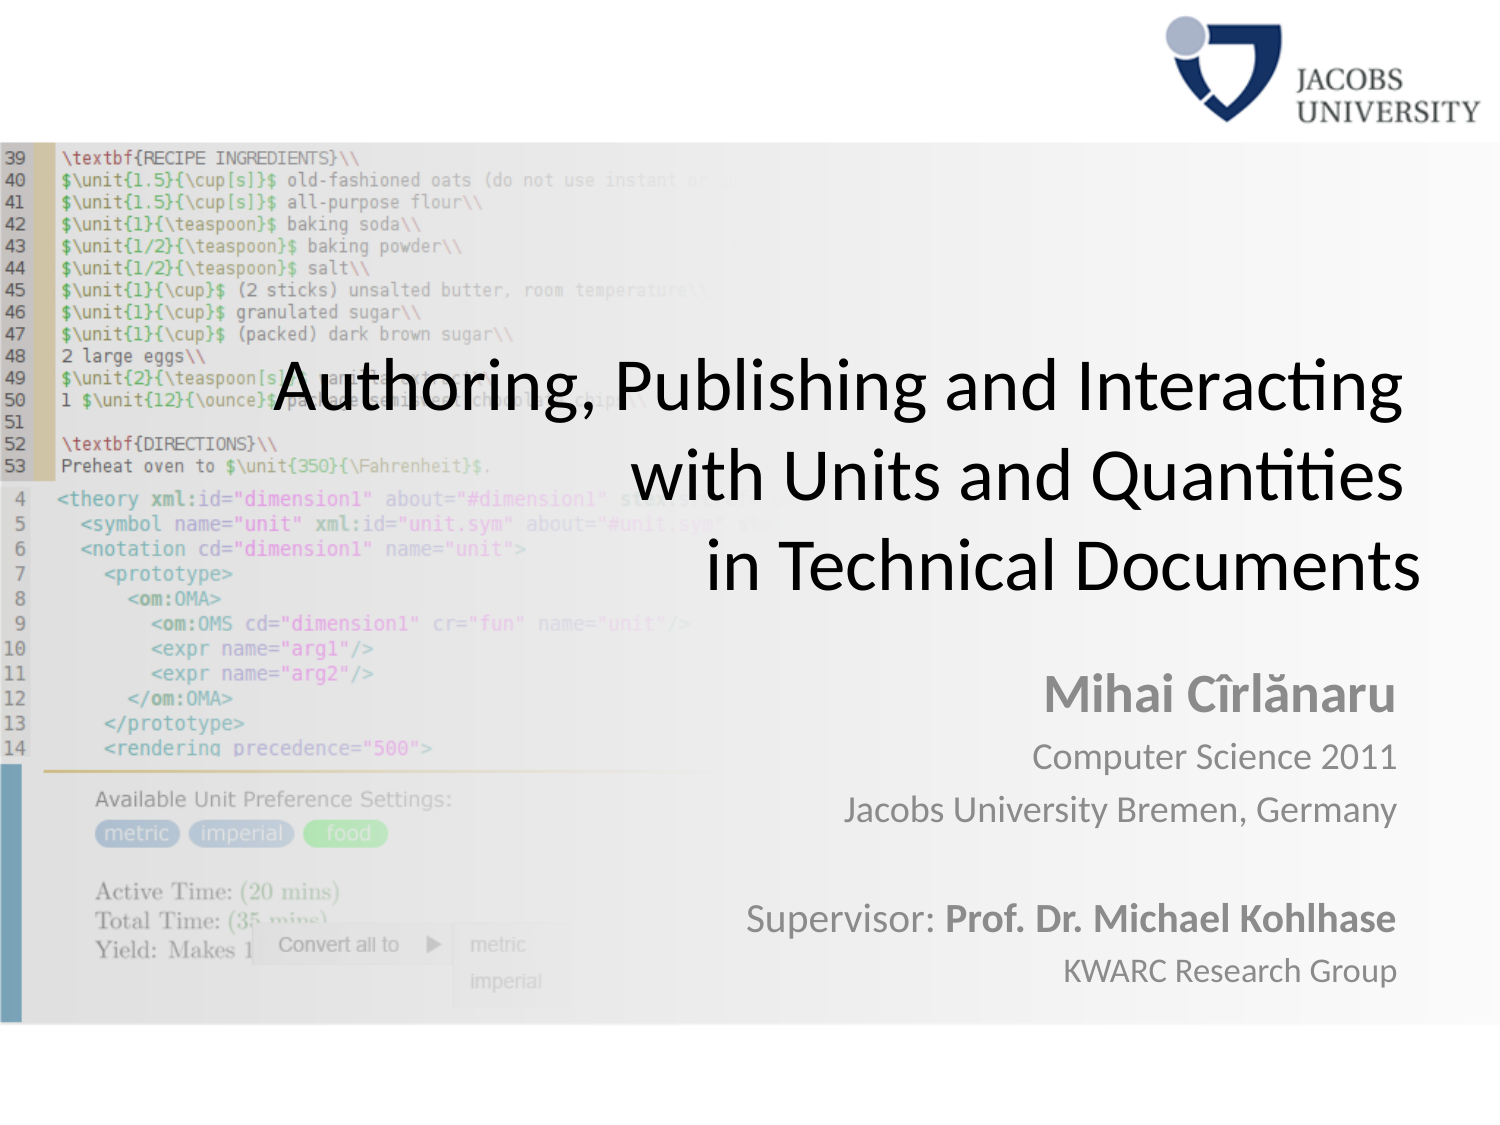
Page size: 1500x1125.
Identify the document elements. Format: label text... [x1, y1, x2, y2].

title Authoring, Publishing and Interacting with Units and Quantities in Technical Documents [112, 349, 1438, 591]
picture [0, 0, 1500, 1125]
subtitle Mihai Cîrlănaru Computer Science 2011 Jacobs University Bremen, Germany Supervisor: Prof. Dr. Michael Kohlhase KWARC Research Group [362, 650, 1413, 1000]
